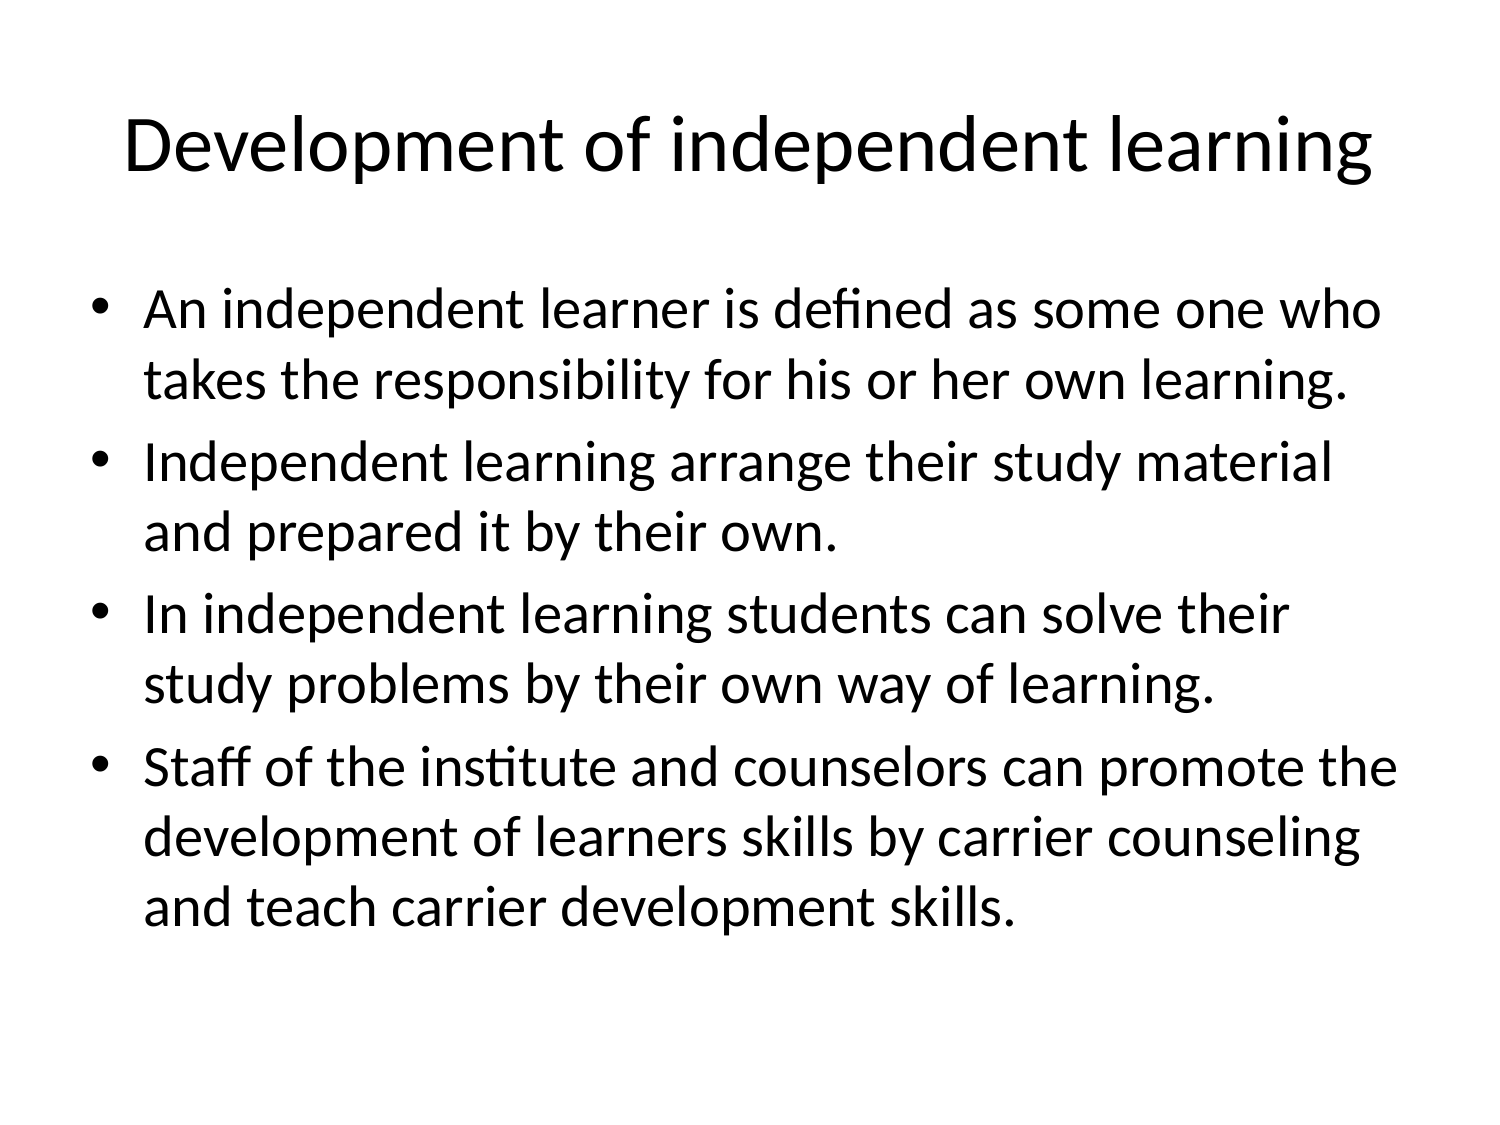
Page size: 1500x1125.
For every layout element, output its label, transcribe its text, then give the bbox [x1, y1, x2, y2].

title Development of independent learning [75, 45, 1425, 233]
list An independent learner is defined as some one who takes the responsibility for his or her own learning. Independent learning arrange their study material and prepared it by their own. In independent learning students can solve their study problems by their own way of learning. Staff of the institute and counselors can promote the development of learners skills by carrier counseling and teach carrier development skills. [75, 262, 1425, 1005]
